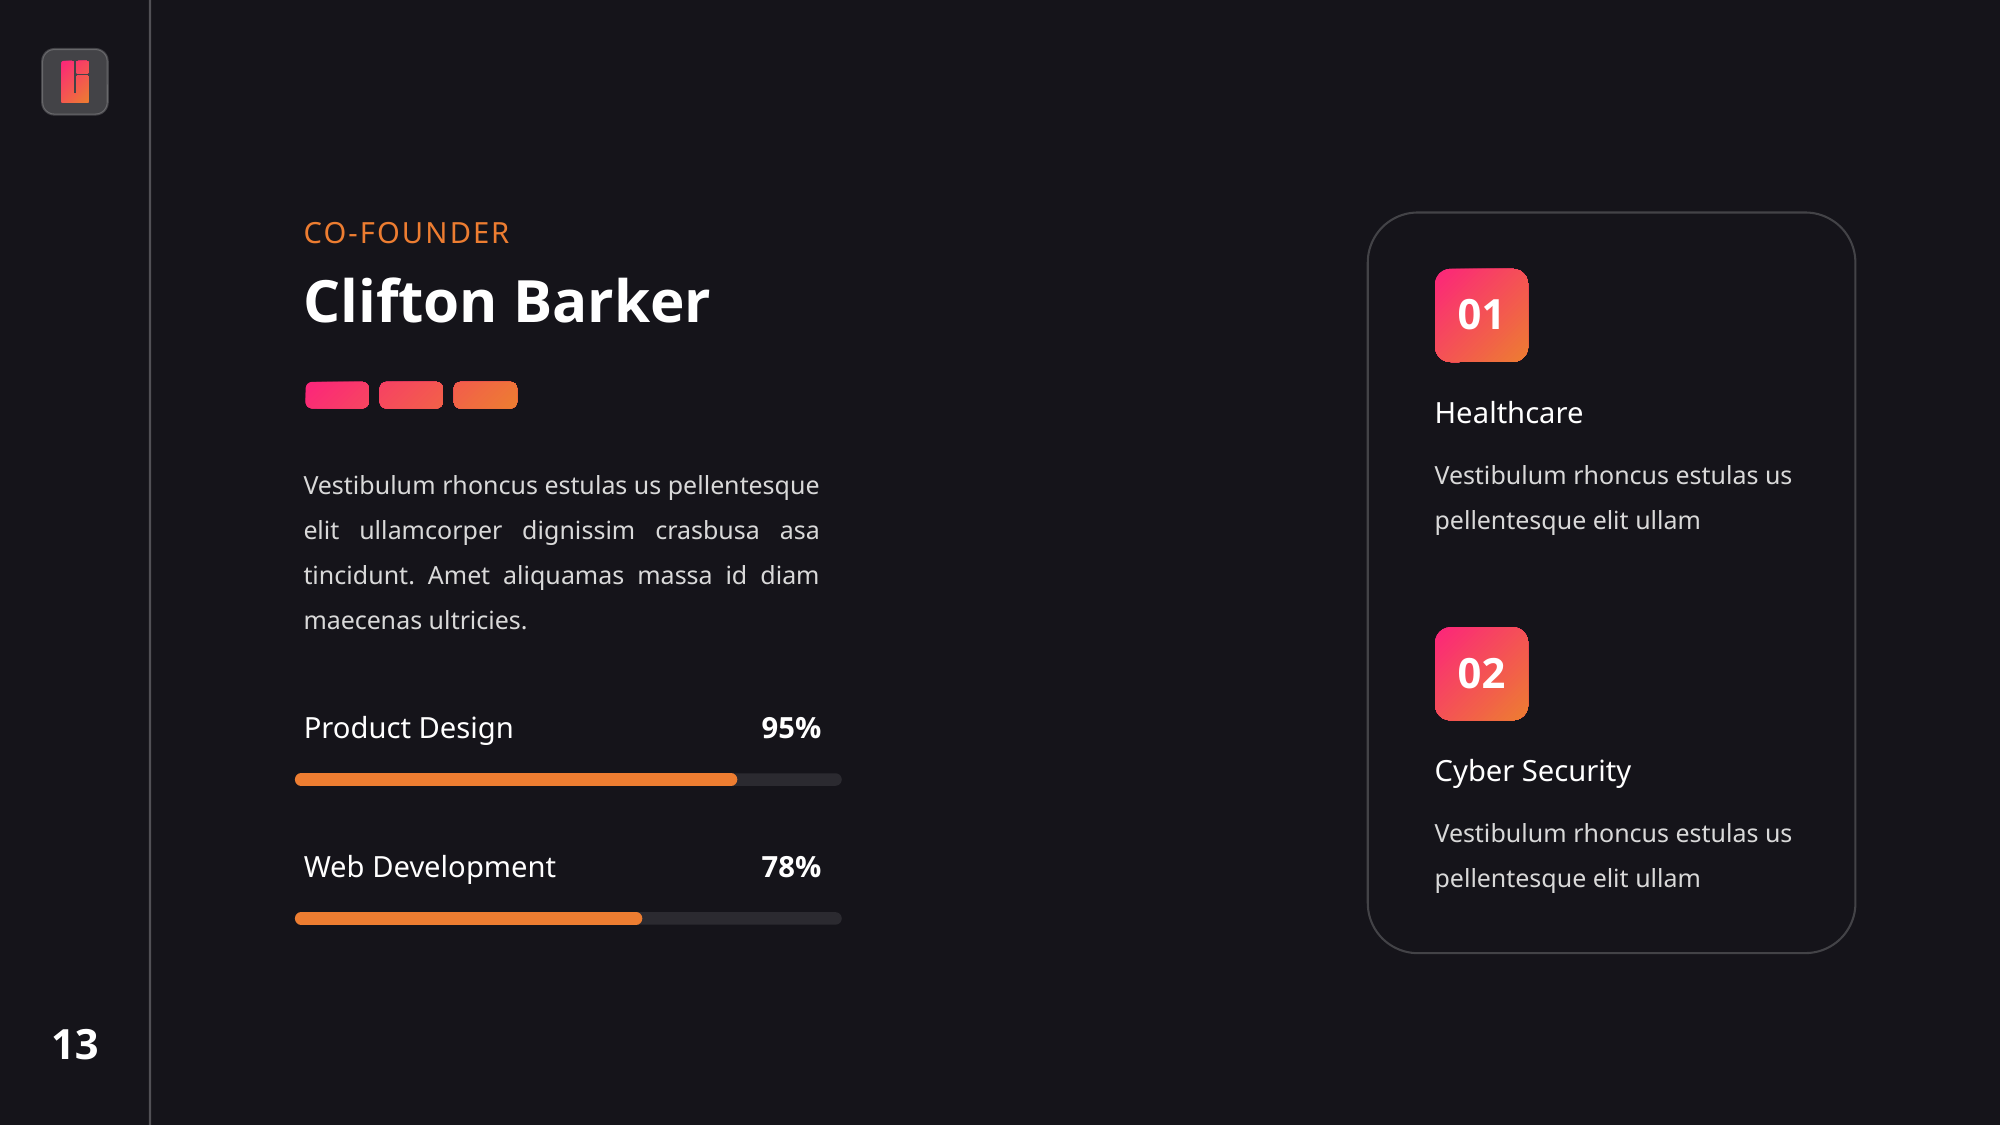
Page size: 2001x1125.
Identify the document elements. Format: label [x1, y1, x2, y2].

text_box [1571, 211, 1857, 955]
text_box [1419, 268, 1827, 897]
text_box [288, 206, 837, 919]
picture [967, 113, 1571, 1125]
